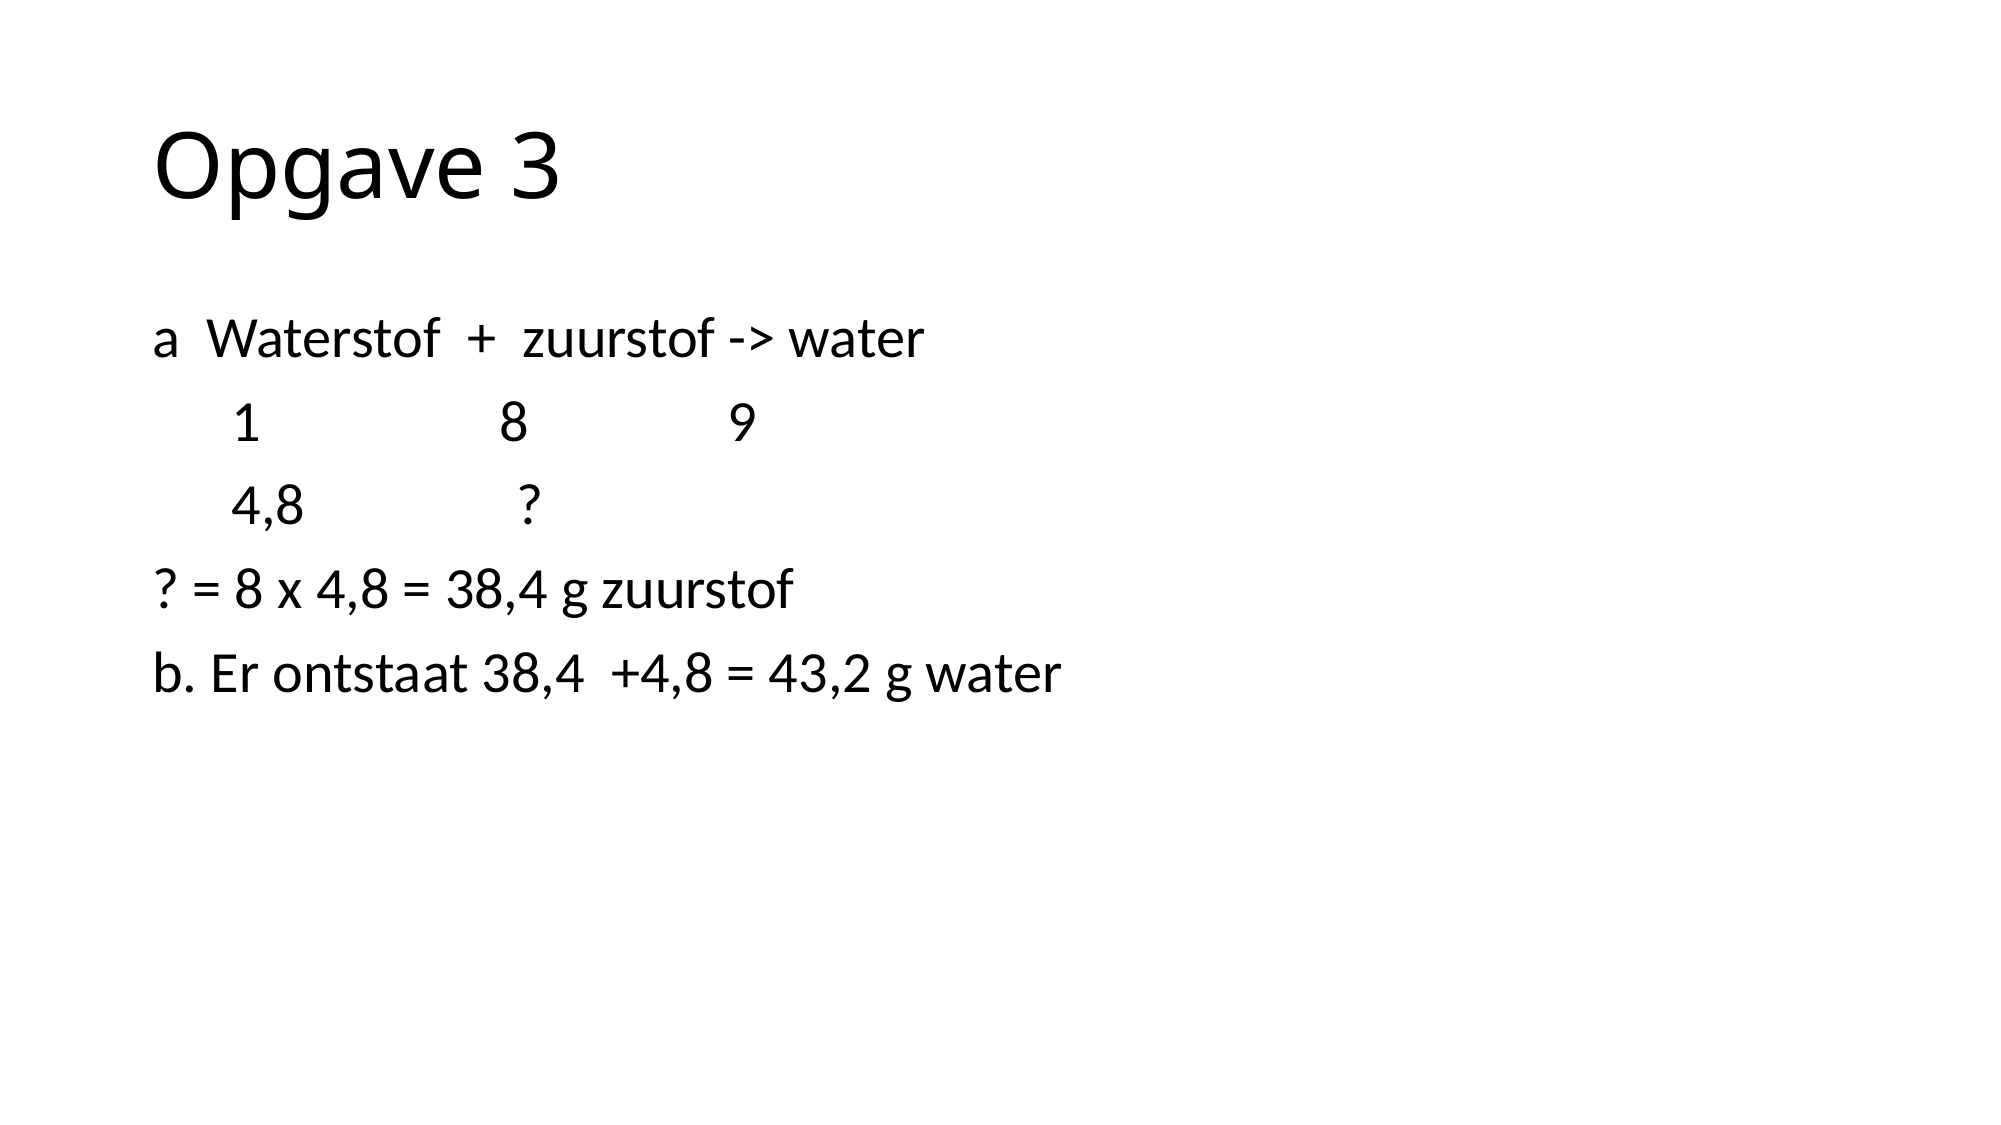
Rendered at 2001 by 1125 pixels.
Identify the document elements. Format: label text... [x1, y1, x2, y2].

list a Waterstof + zuurstof -> water 1 8 9 4,8 ? ? = 8 x 4,8 = 38,4 g zuurstof b. Er ontstaat 38,4 +4,8 = 43,2 g water [137, 299, 1863, 1014]
title Opgave 3 [137, 59, 1863, 278]
